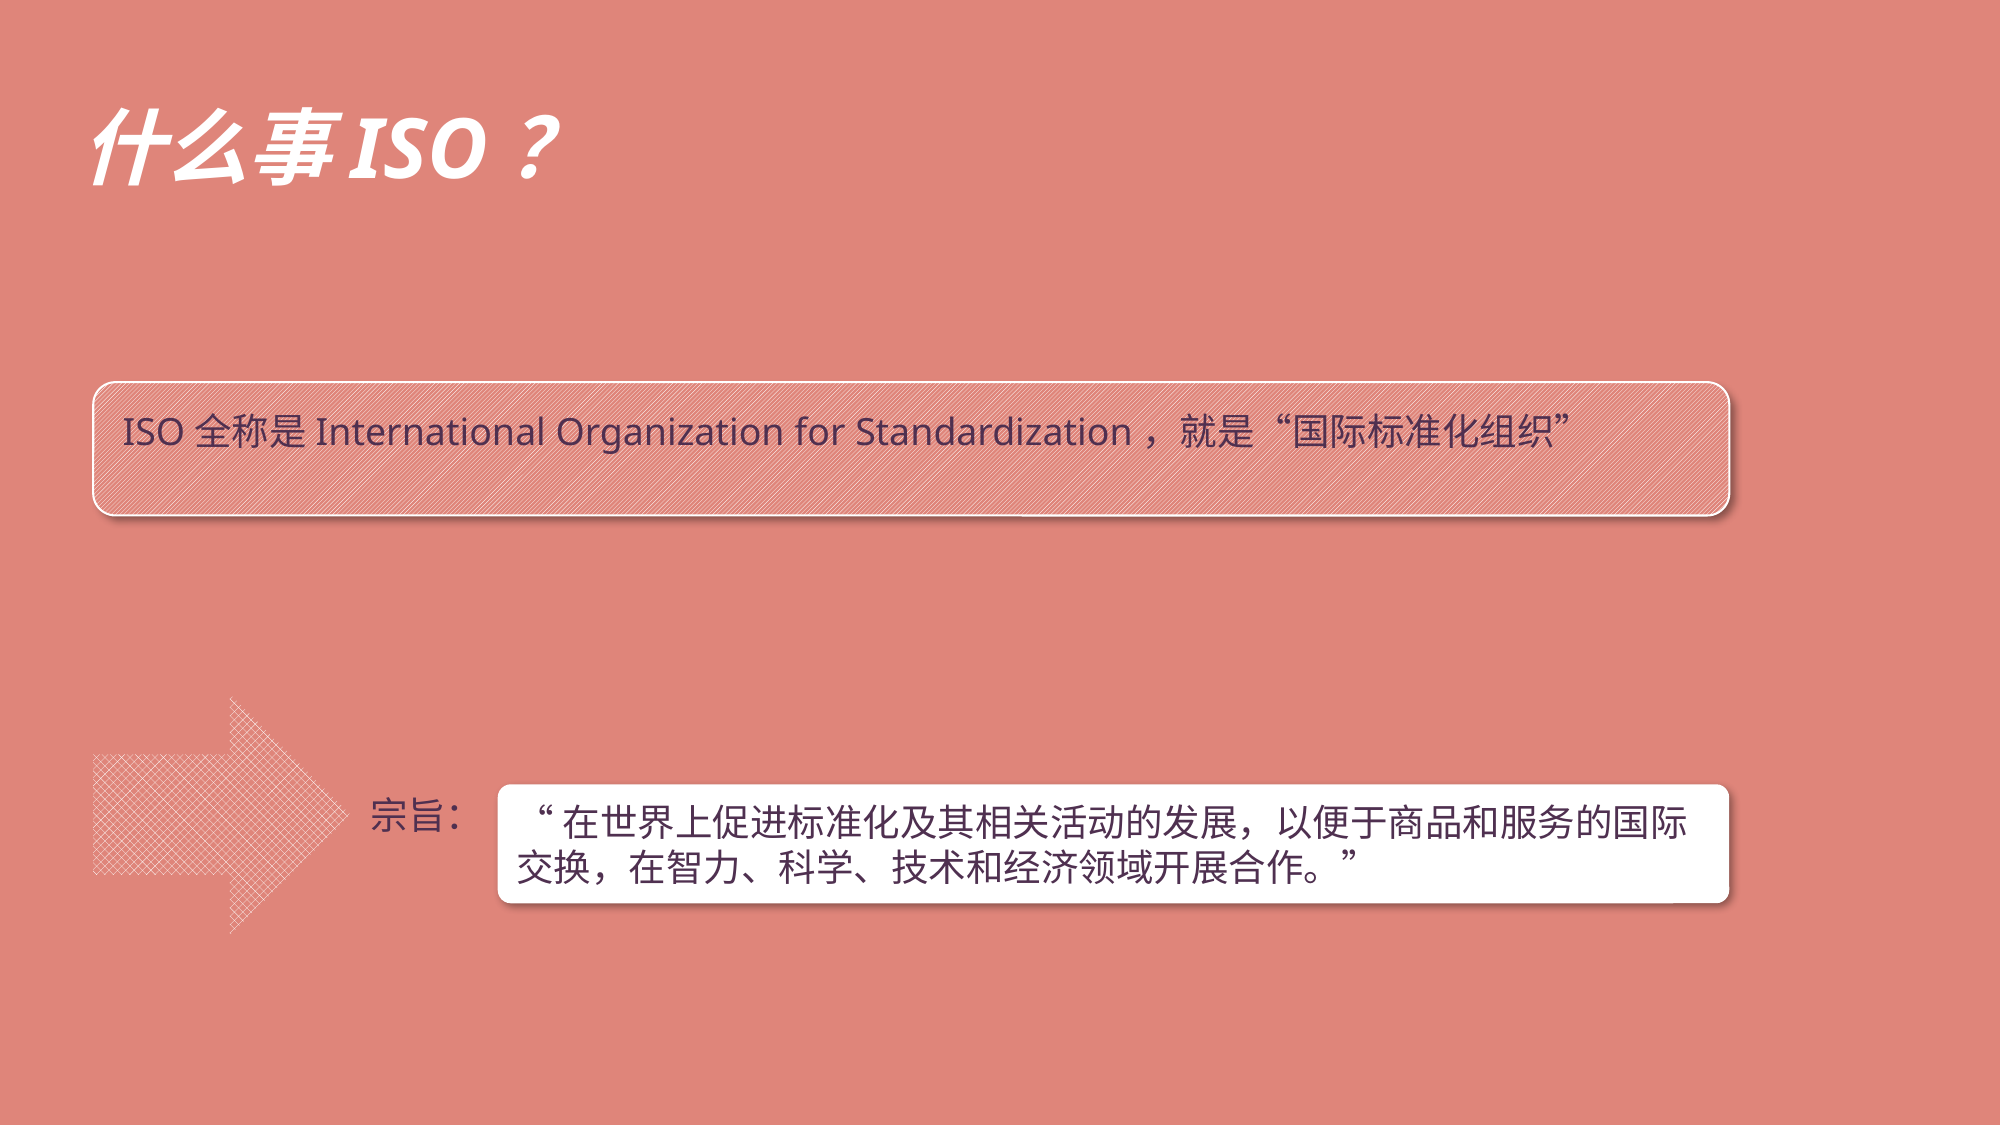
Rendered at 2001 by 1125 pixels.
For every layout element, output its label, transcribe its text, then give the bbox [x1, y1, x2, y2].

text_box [93, 382, 1730, 516]
text_box [92, 691, 352, 938]
text_box 什么事ISO？ [66, 87, 755, 203]
text_box 宗旨： [356, 784, 493, 844]
text_box “在世界上促进标准化及其相关活动的发展，以便于商品和服务的国际交换，在智力、科学、技术和经济领域开展合作。” [496, 783, 1731, 905]
